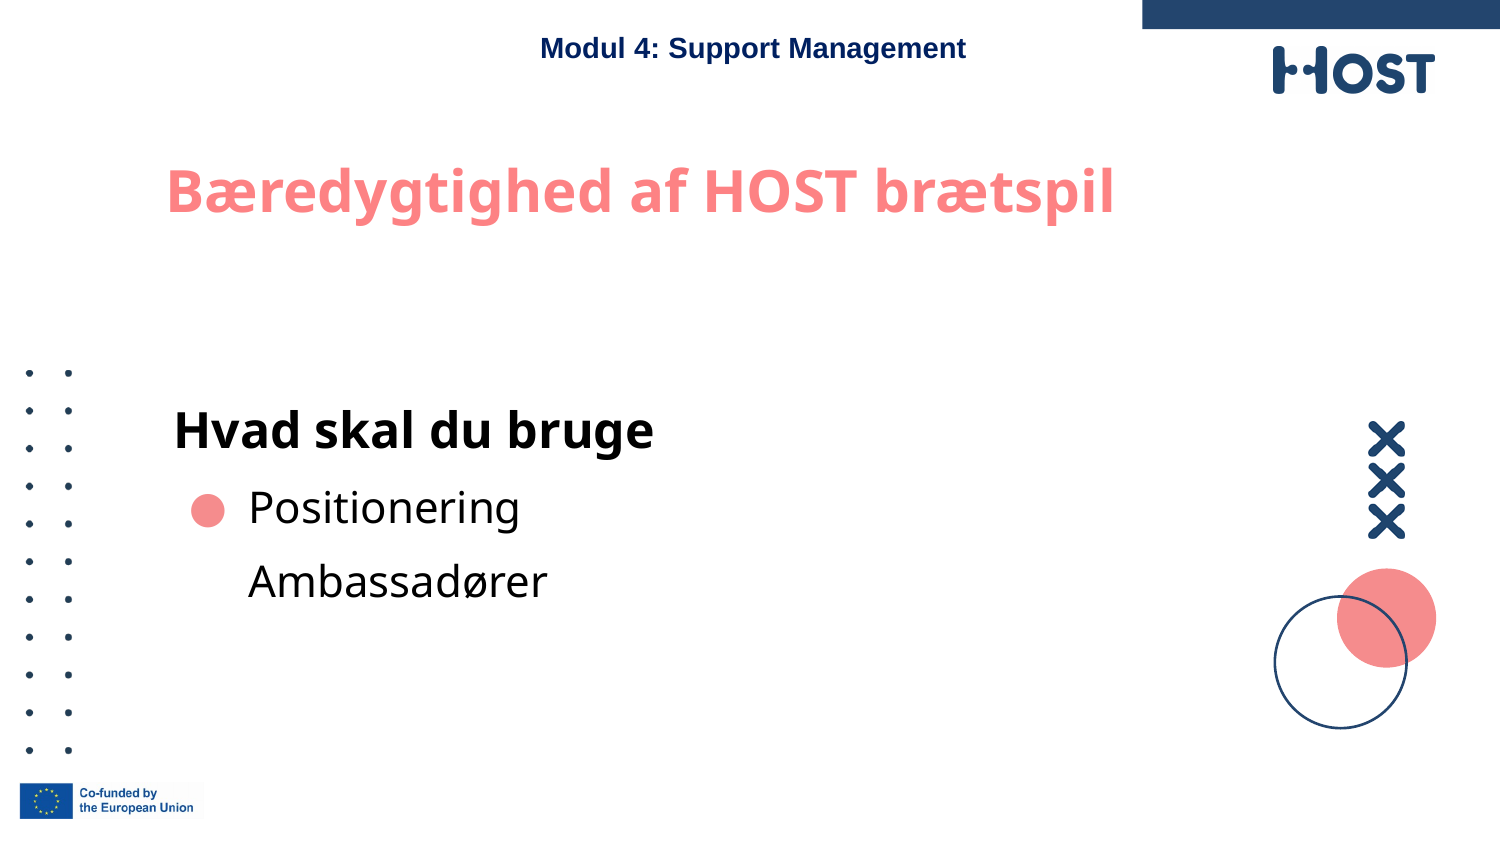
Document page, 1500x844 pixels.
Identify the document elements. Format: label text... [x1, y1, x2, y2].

picture [1273, 46, 1435, 94]
text_box Bæredygtighed af HOST brætspil [150, 138, 1196, 253]
text_box Modul 4: Support Management [525, 10, 1054, 68]
picture [0, 370, 204, 820]
picture [1368, 421, 1405, 539]
text_box Hvad skal du bruge Positionering Ambassadører [158, 359, 1207, 765]
